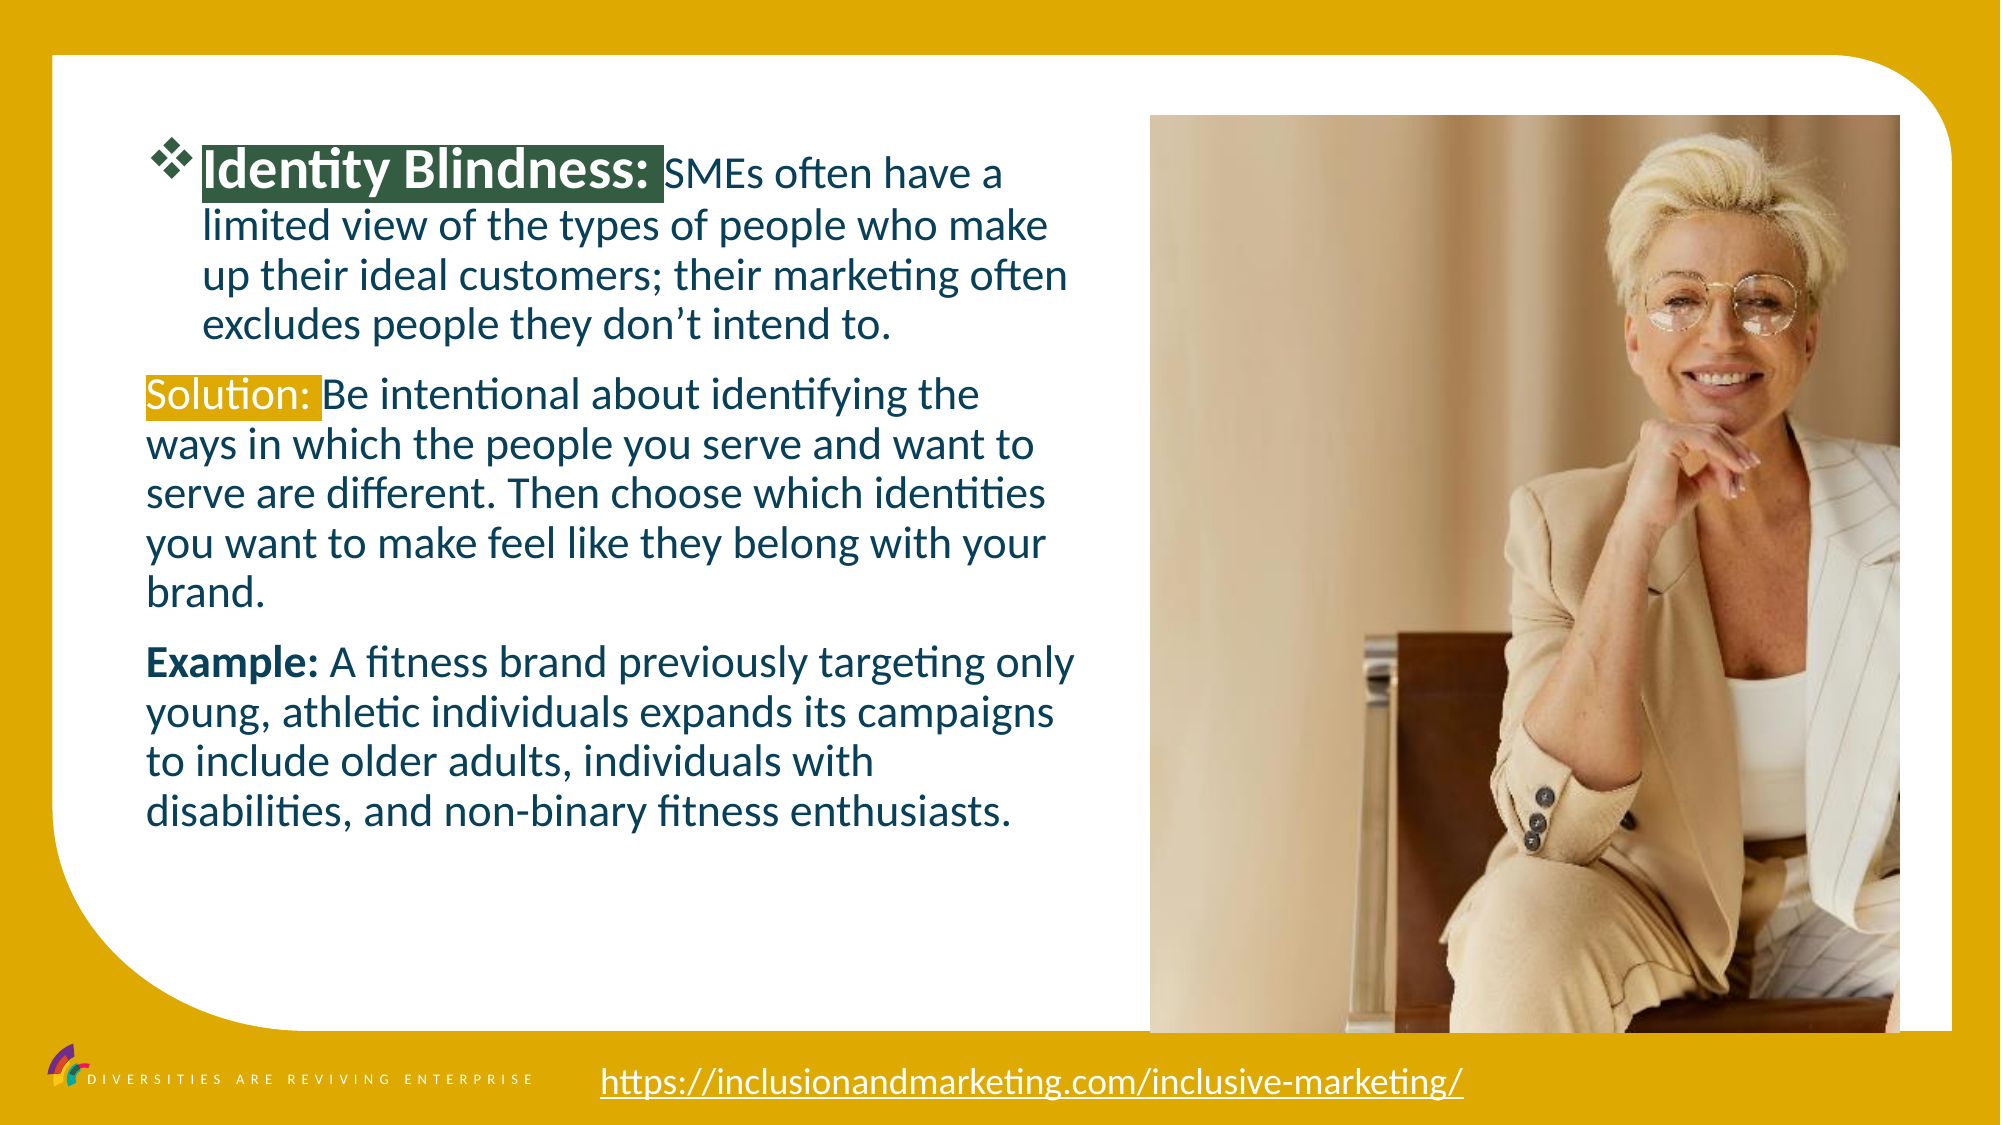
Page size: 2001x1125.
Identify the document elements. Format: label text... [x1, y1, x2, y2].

text_box https://inclusionandmarketing.com/inclusive-marketing/ [585, 1049, 1825, 1110]
list Identity Blindness: SMEs often have a limited view of the types of people who make up their ideal customers; their marketing often excludes people they don’t intend to. Solution: Be intentional about identifying the ways in which the people you serve and want to serve are different. Then choose which identities you want to make feel like they belong with your brand. Example: A fitness brand previously targeting only young, athletic individuals expands its campaigns to include older adults, individuals with disabilities, and non-binary fitness enthusiasts. [130, 130, 1097, 763]
picture [1149, 115, 1900, 1033]
